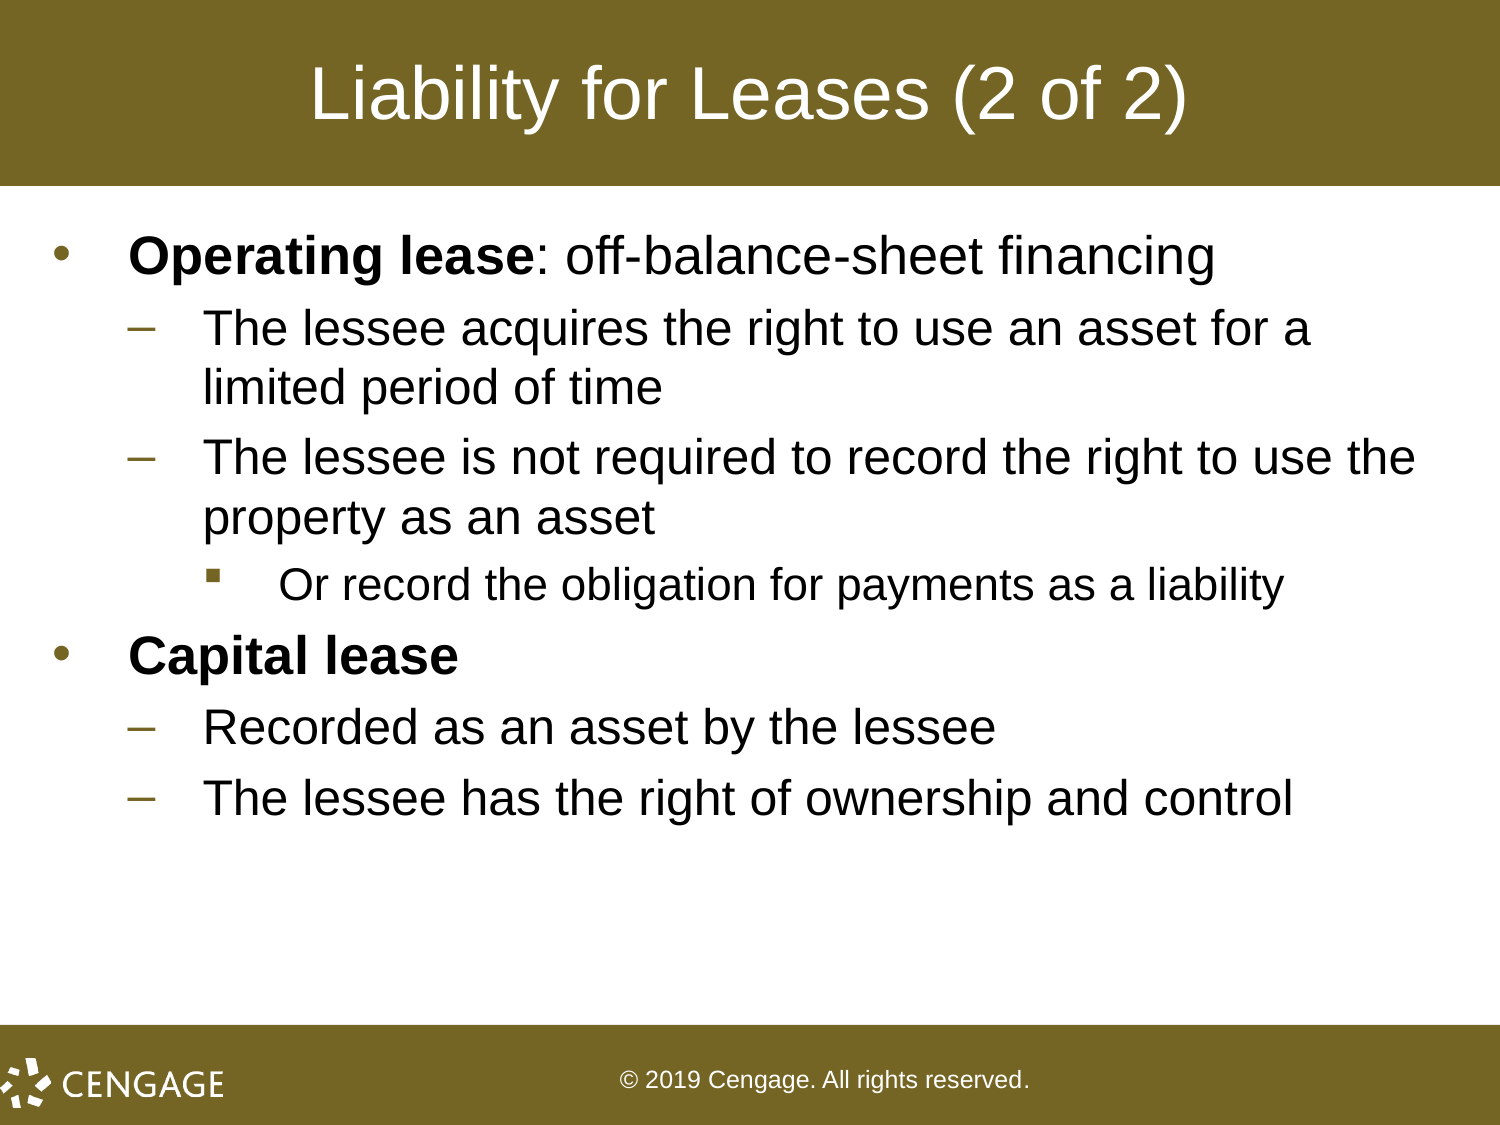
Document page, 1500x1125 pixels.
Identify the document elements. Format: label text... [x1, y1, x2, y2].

list Operating lease: off-balance-sheet financing The lessee acquires the right to use an asset for a limited period of time The lessee is not required to record the right to use the property as an asset Or record the obligation for payments as a liability Capital lease Recorded as an asset by the lessee The lessee has the right of ownership and control [37, 212, 1475, 1005]
title Liability for Leases (2 of 2) [7, 4, 1493, 175]
picture [0, 1058, 223, 1108]
